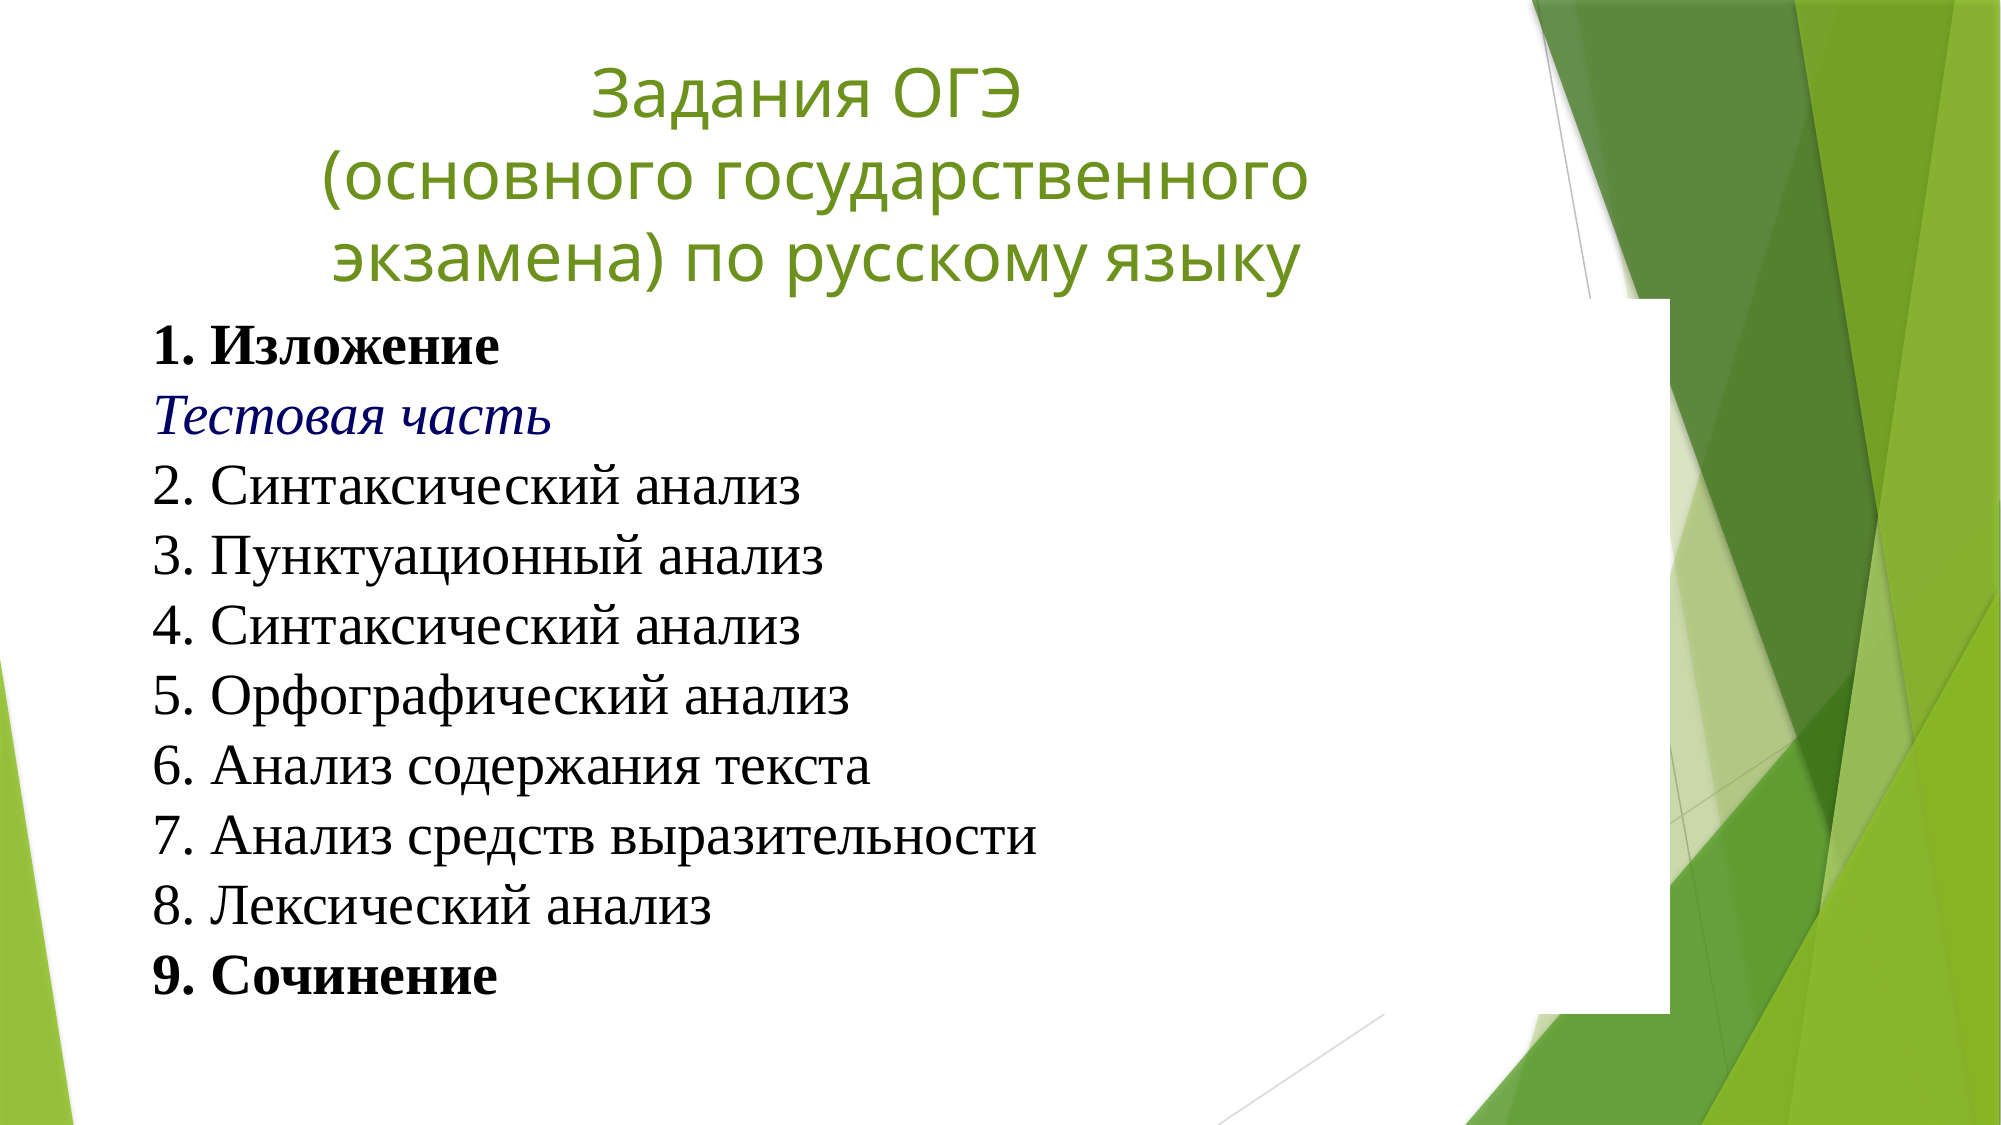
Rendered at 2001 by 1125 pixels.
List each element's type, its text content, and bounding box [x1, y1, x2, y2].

title Задания ОГЭ (основного государственного экзамена) по русскому языку [137, 41, 1497, 298]
list 1. Изложение Тестовая часть 2. Син­так­си­че­ский ана­лиз 3. Пунктуационный анализ 4. Син­так­си­че­ский ана­лиз 5. Орфографический анализ 6. Анализ содержания текста 7. Анализ средств выразительности 8. Лексический анализ 9. Сочинение [137, 298, 1670, 1014]
